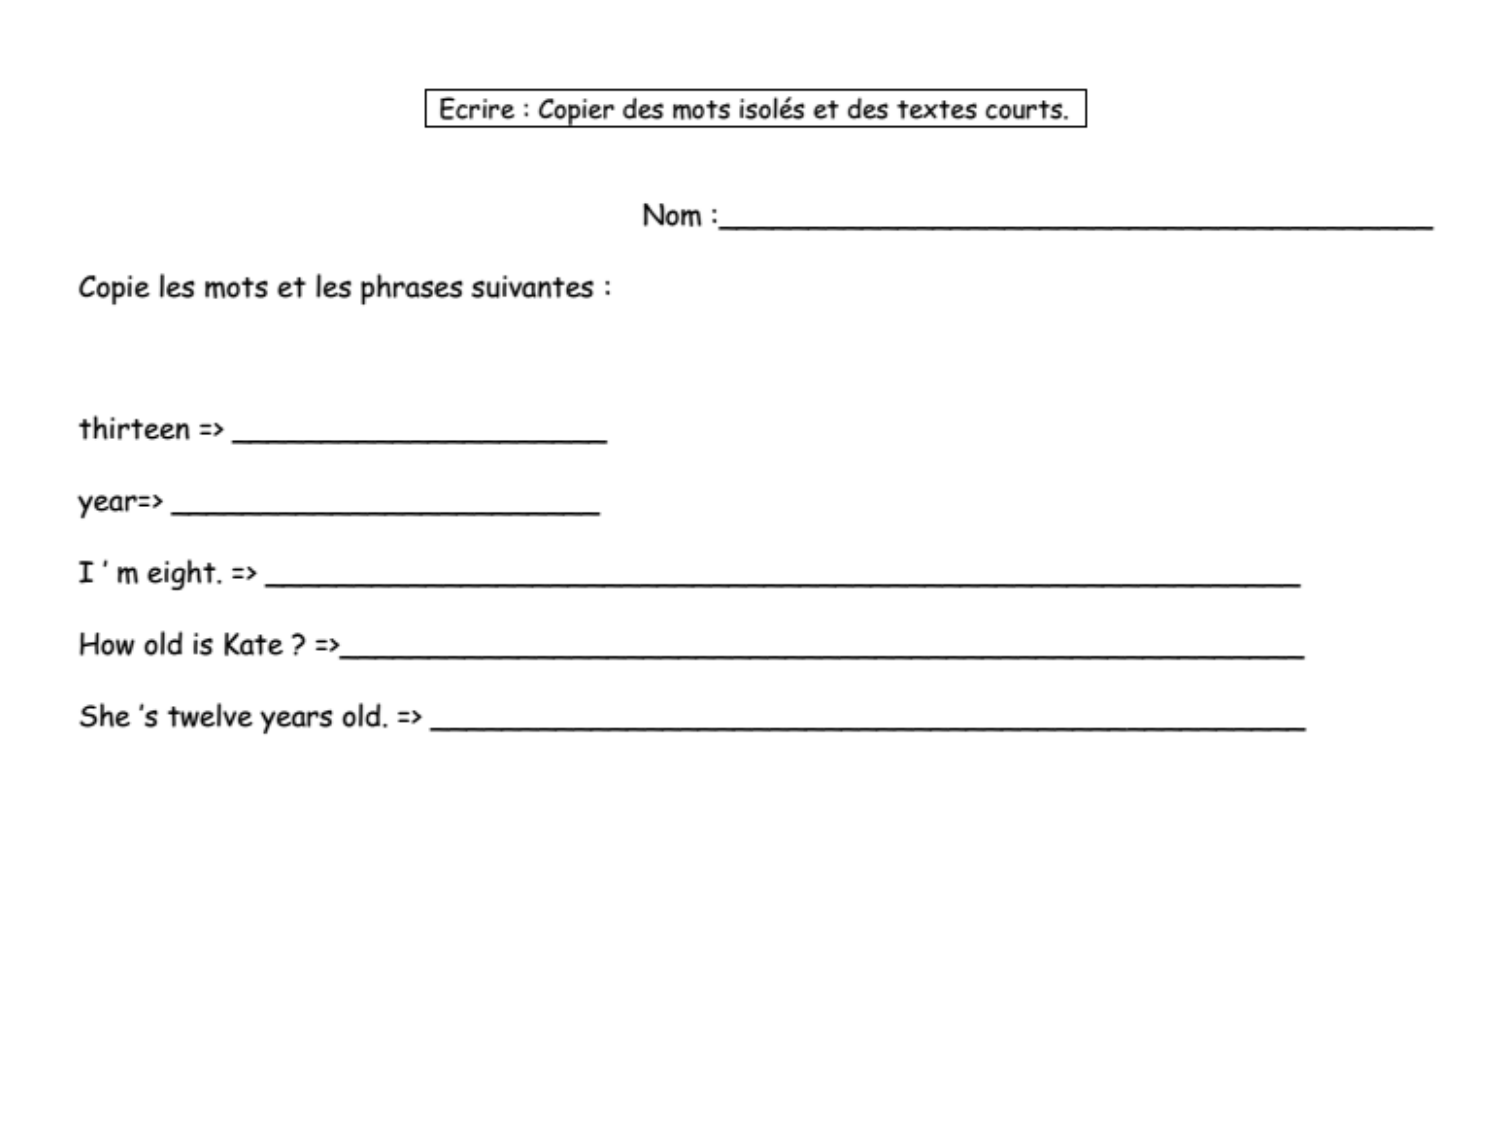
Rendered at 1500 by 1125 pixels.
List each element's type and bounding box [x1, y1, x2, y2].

picture [29, 66, 1480, 776]
